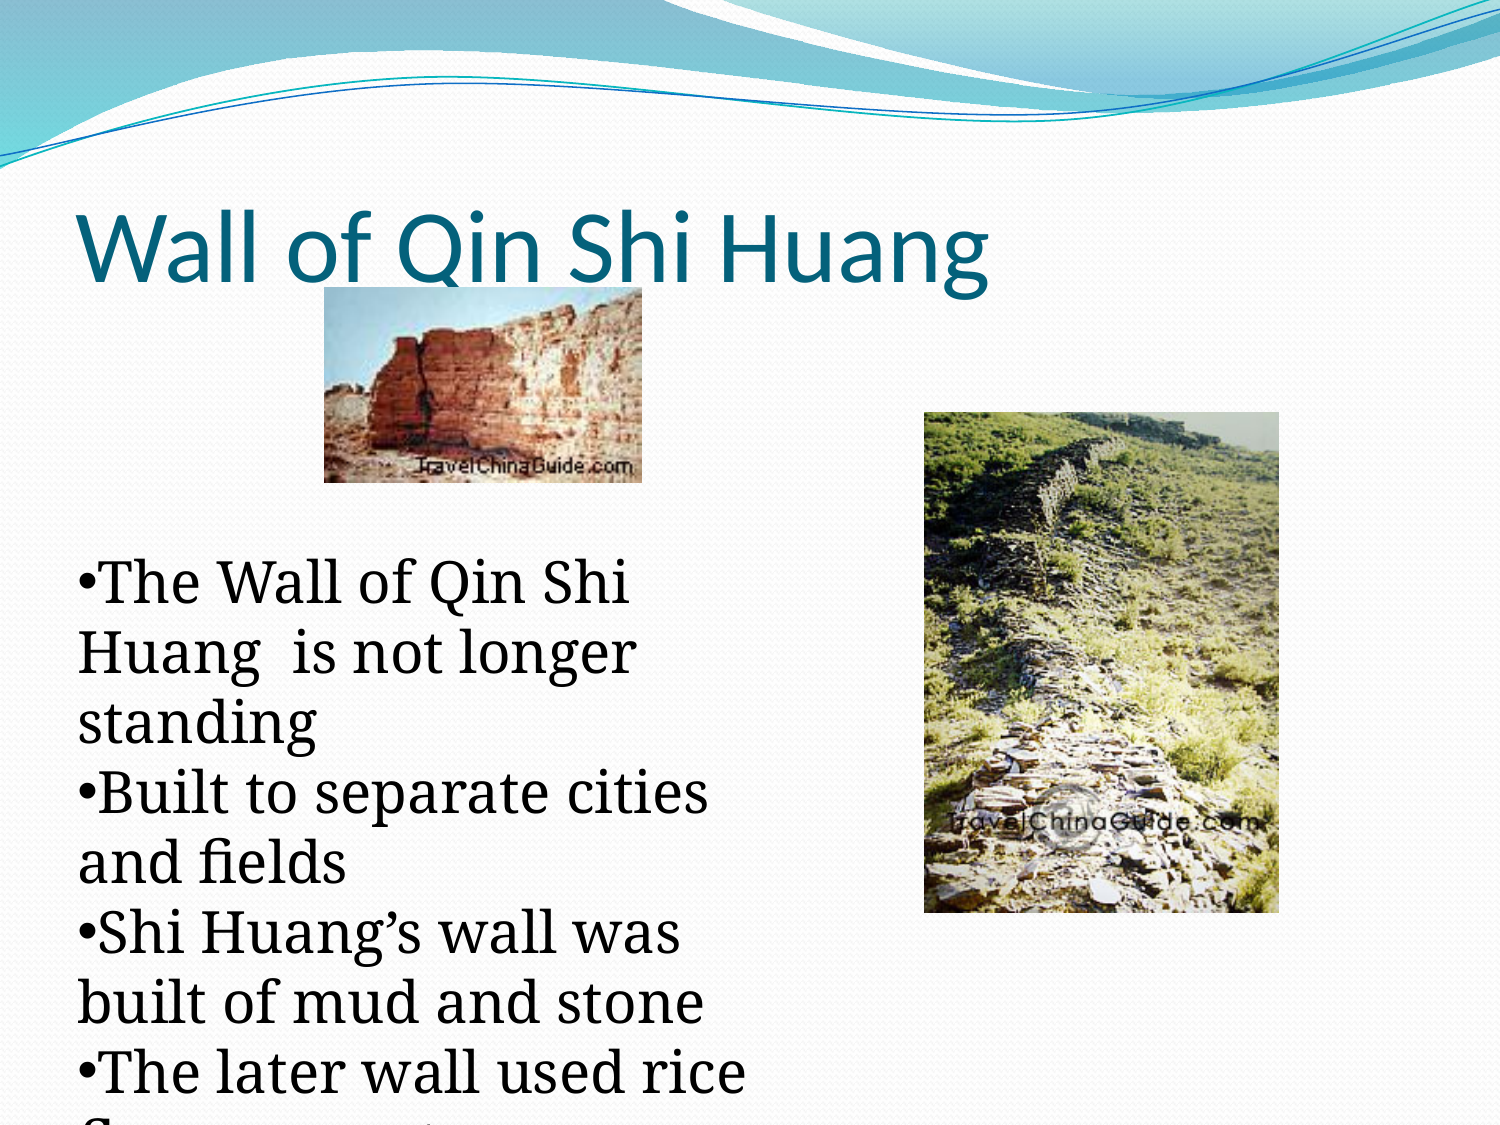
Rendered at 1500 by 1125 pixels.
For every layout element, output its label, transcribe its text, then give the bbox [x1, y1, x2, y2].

title Wall of Qin Shi Huang [75, 115, 1425, 303]
text_box The Wall of Qin Shi Huang is not longer standing Built to separate cities and fields Shi Huang’s wall was built of mud and stone The later wall used rice flour as mortar [62, 537, 838, 1125]
picture [324, 287, 643, 483]
picture [924, 412, 1279, 913]
